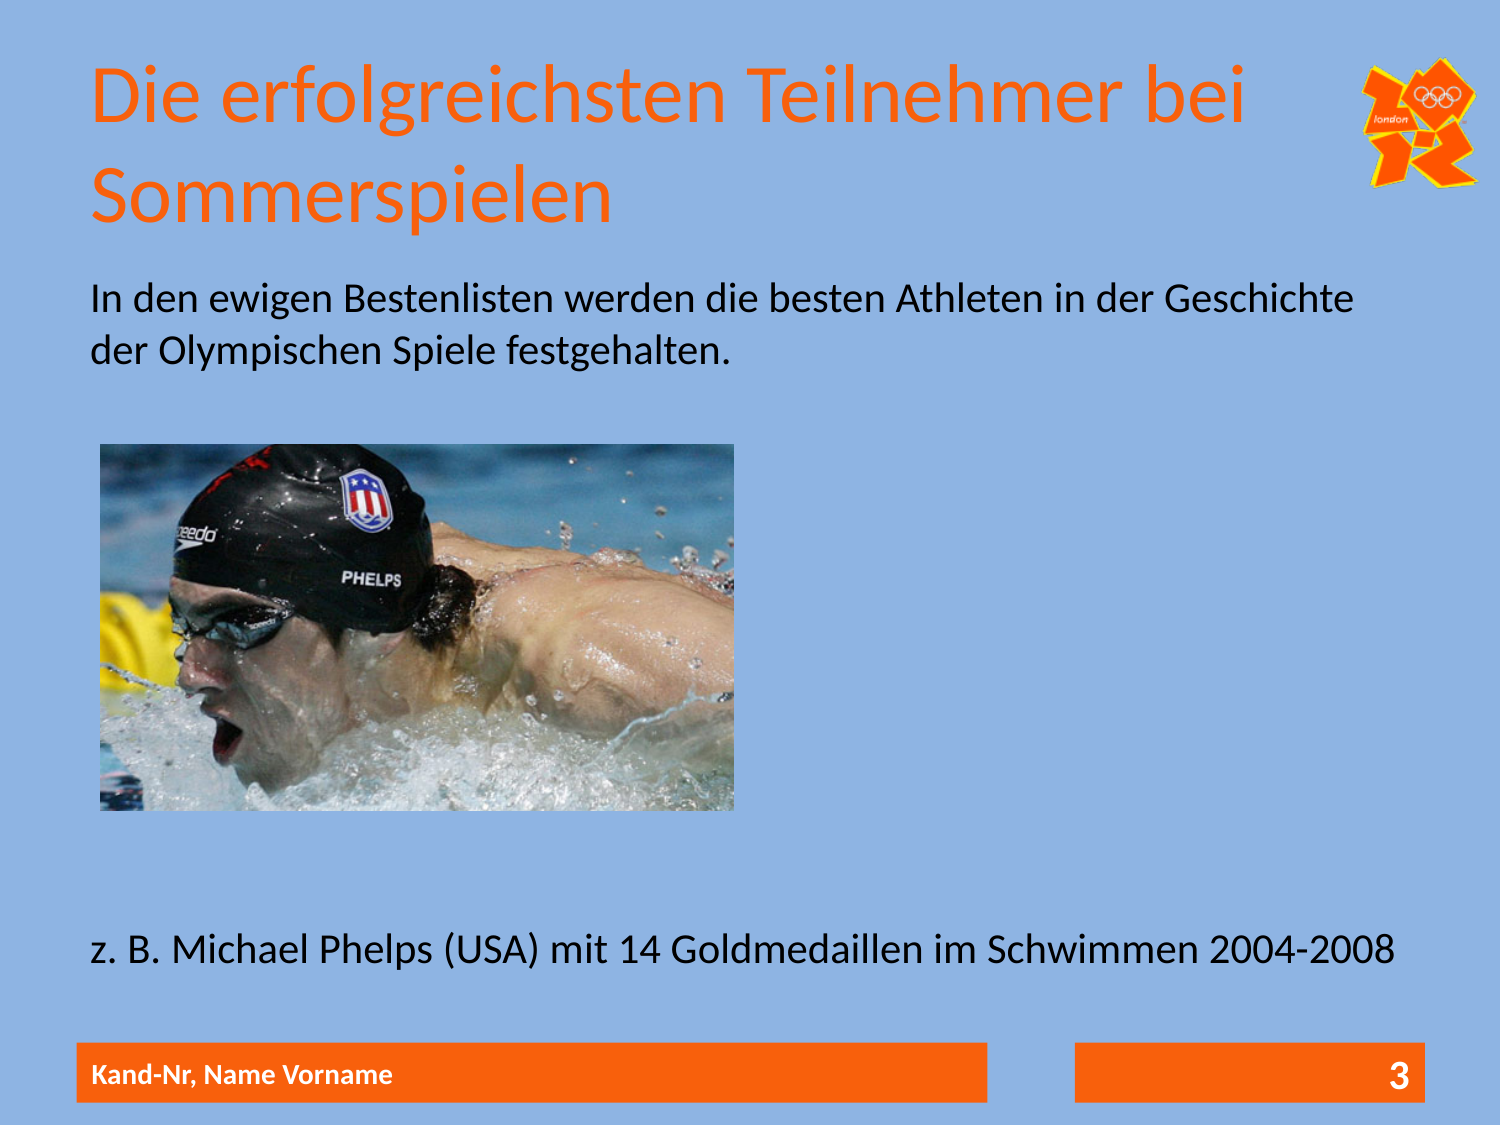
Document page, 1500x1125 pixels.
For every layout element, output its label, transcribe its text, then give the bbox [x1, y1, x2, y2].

list In den ewigen Bestenlisten werden die besten Athleten in der Geschichte der Olympischen Spiele festgehalten. z. B. Michael Phelps (USA) mit 14 Goldmedaillen im Schwimmen 2004-2008 [75, 262, 1425, 1005]
slide_number 3 [1074, 1042, 1425, 1103]
picture [1340, 42, 1500, 202]
title Die erfolgreichsten Teilnehmer bei Sommerspielen [75, 45, 1347, 233]
footer Kand-Nr, Name Vorname [76, 1042, 988, 1103]
picture [100, 444, 735, 811]
